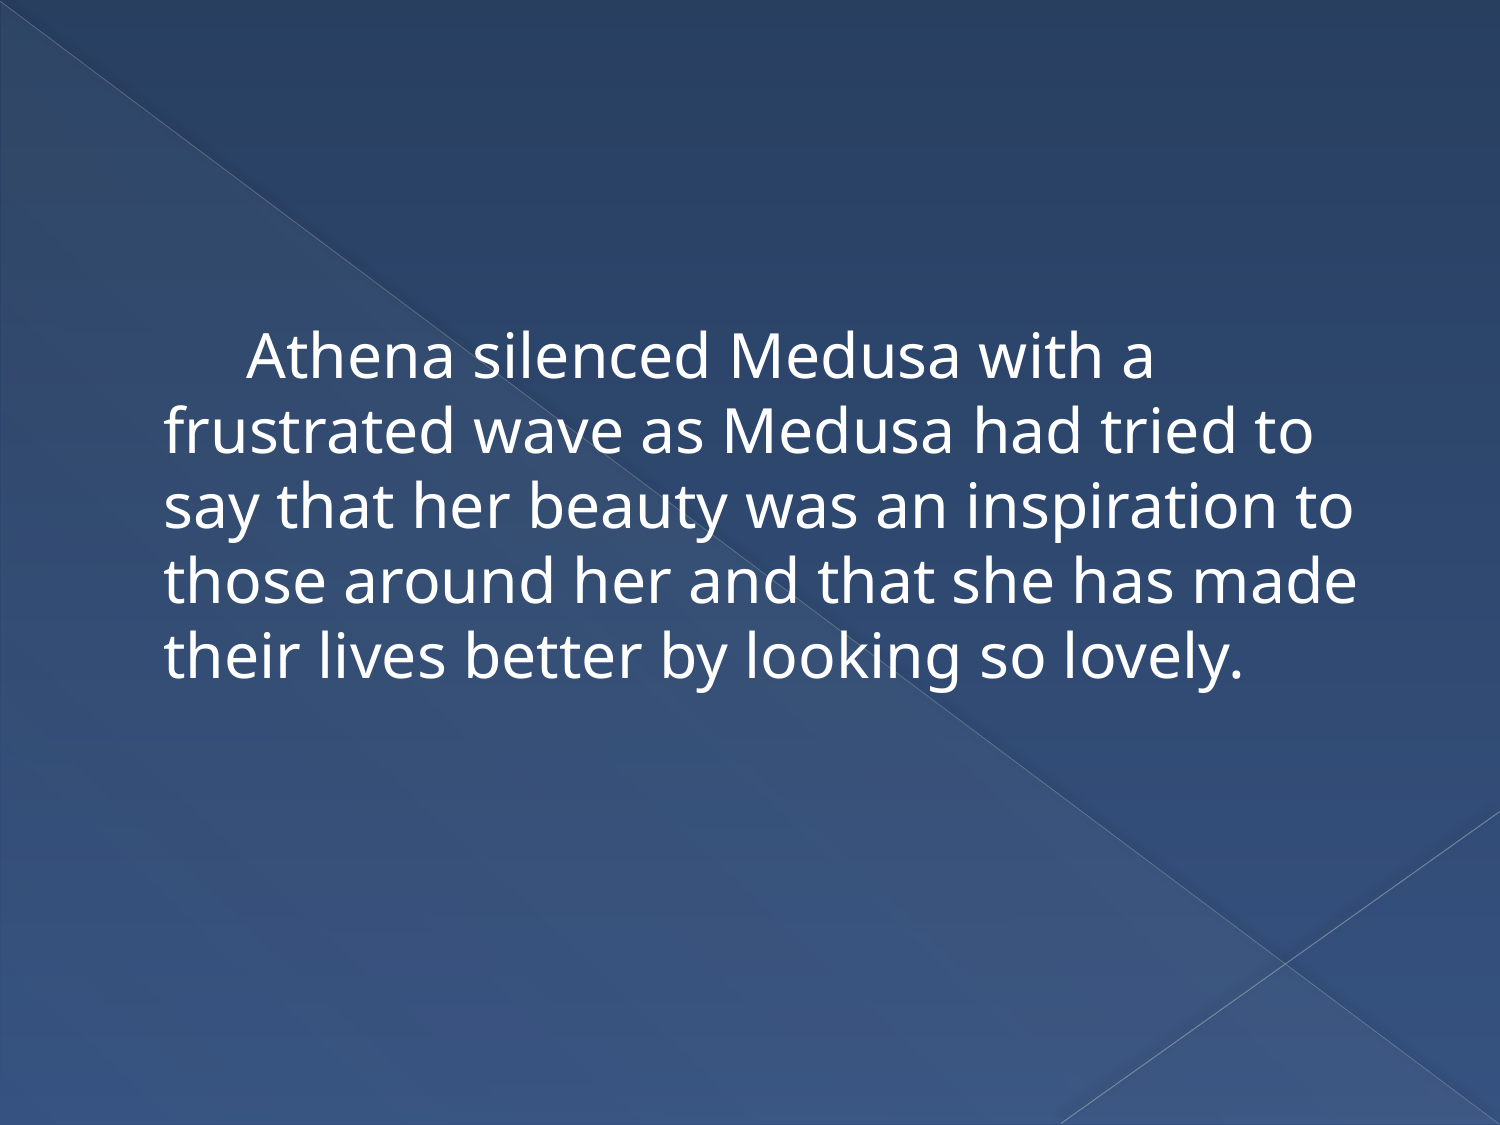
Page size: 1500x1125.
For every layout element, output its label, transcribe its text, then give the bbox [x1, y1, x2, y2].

list Athena silenced Medusa with a frustrated wave as Medusa had tried to say that her beauty was an inspiration to those around her and that she has made their lives better by looking so lovely. [75, 308, 1425, 1059]
